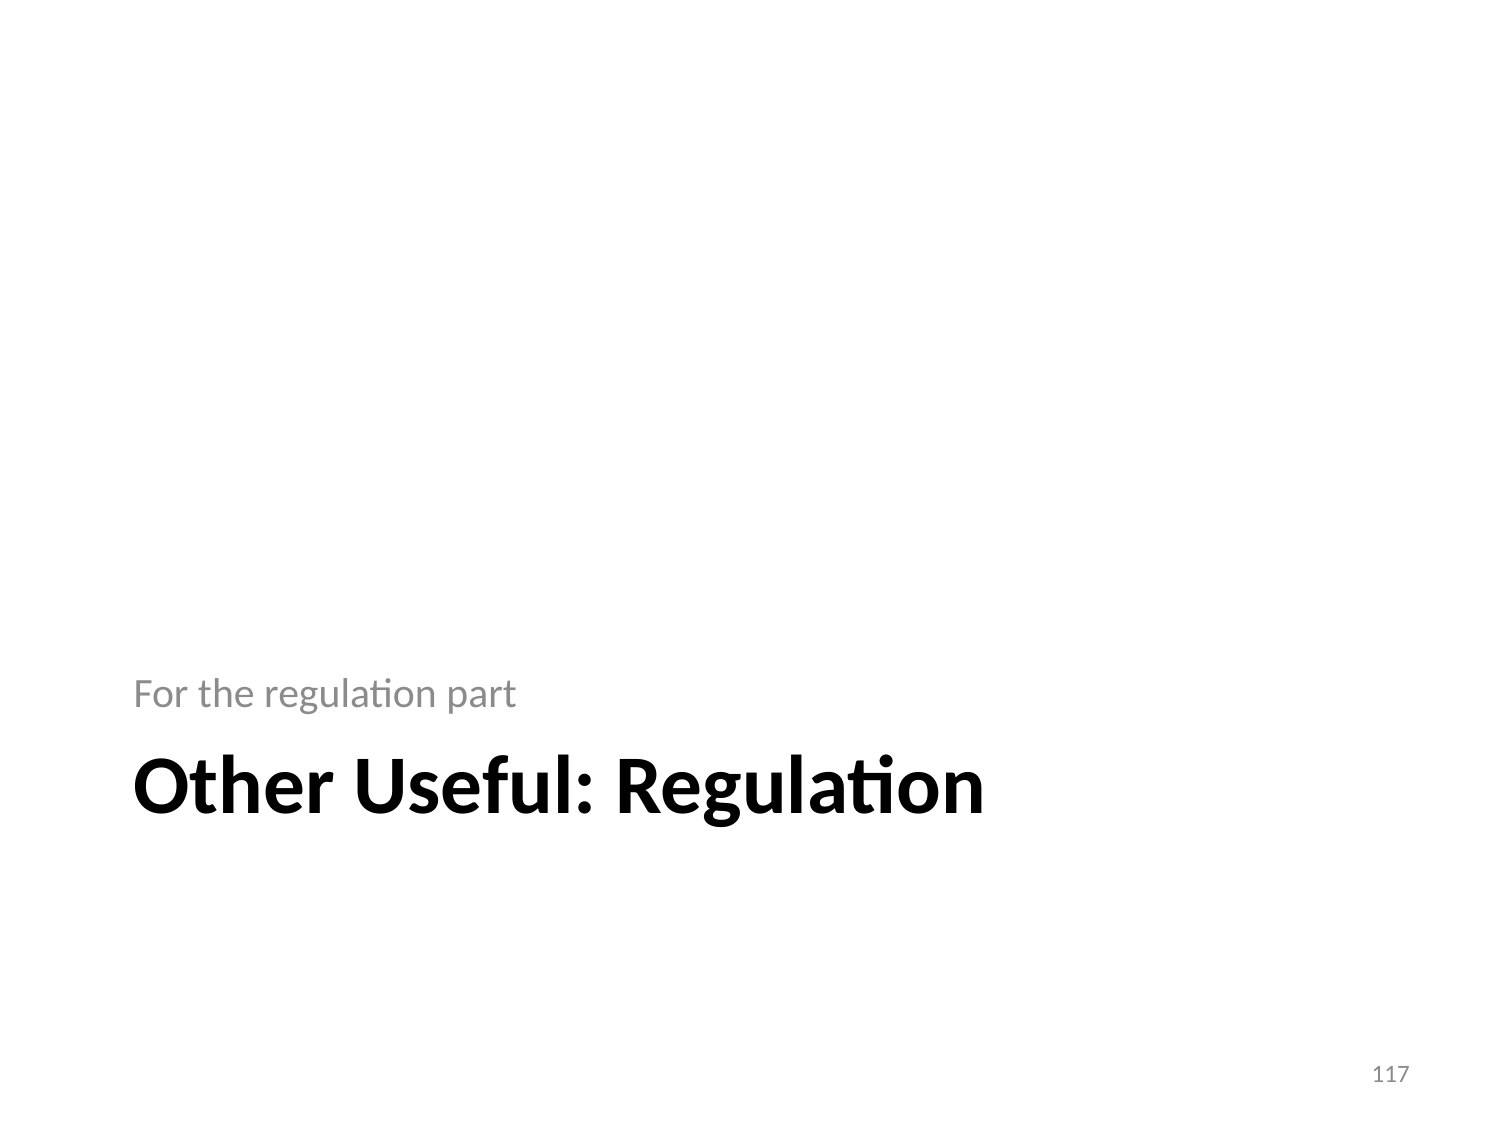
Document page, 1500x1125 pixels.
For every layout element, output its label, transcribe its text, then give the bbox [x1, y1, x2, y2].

list For the regulation part [118, 476, 1394, 723]
title Other Useful: Regulation [118, 723, 1394, 947]
slide_number 117 [1074, 1042, 1425, 1103]
